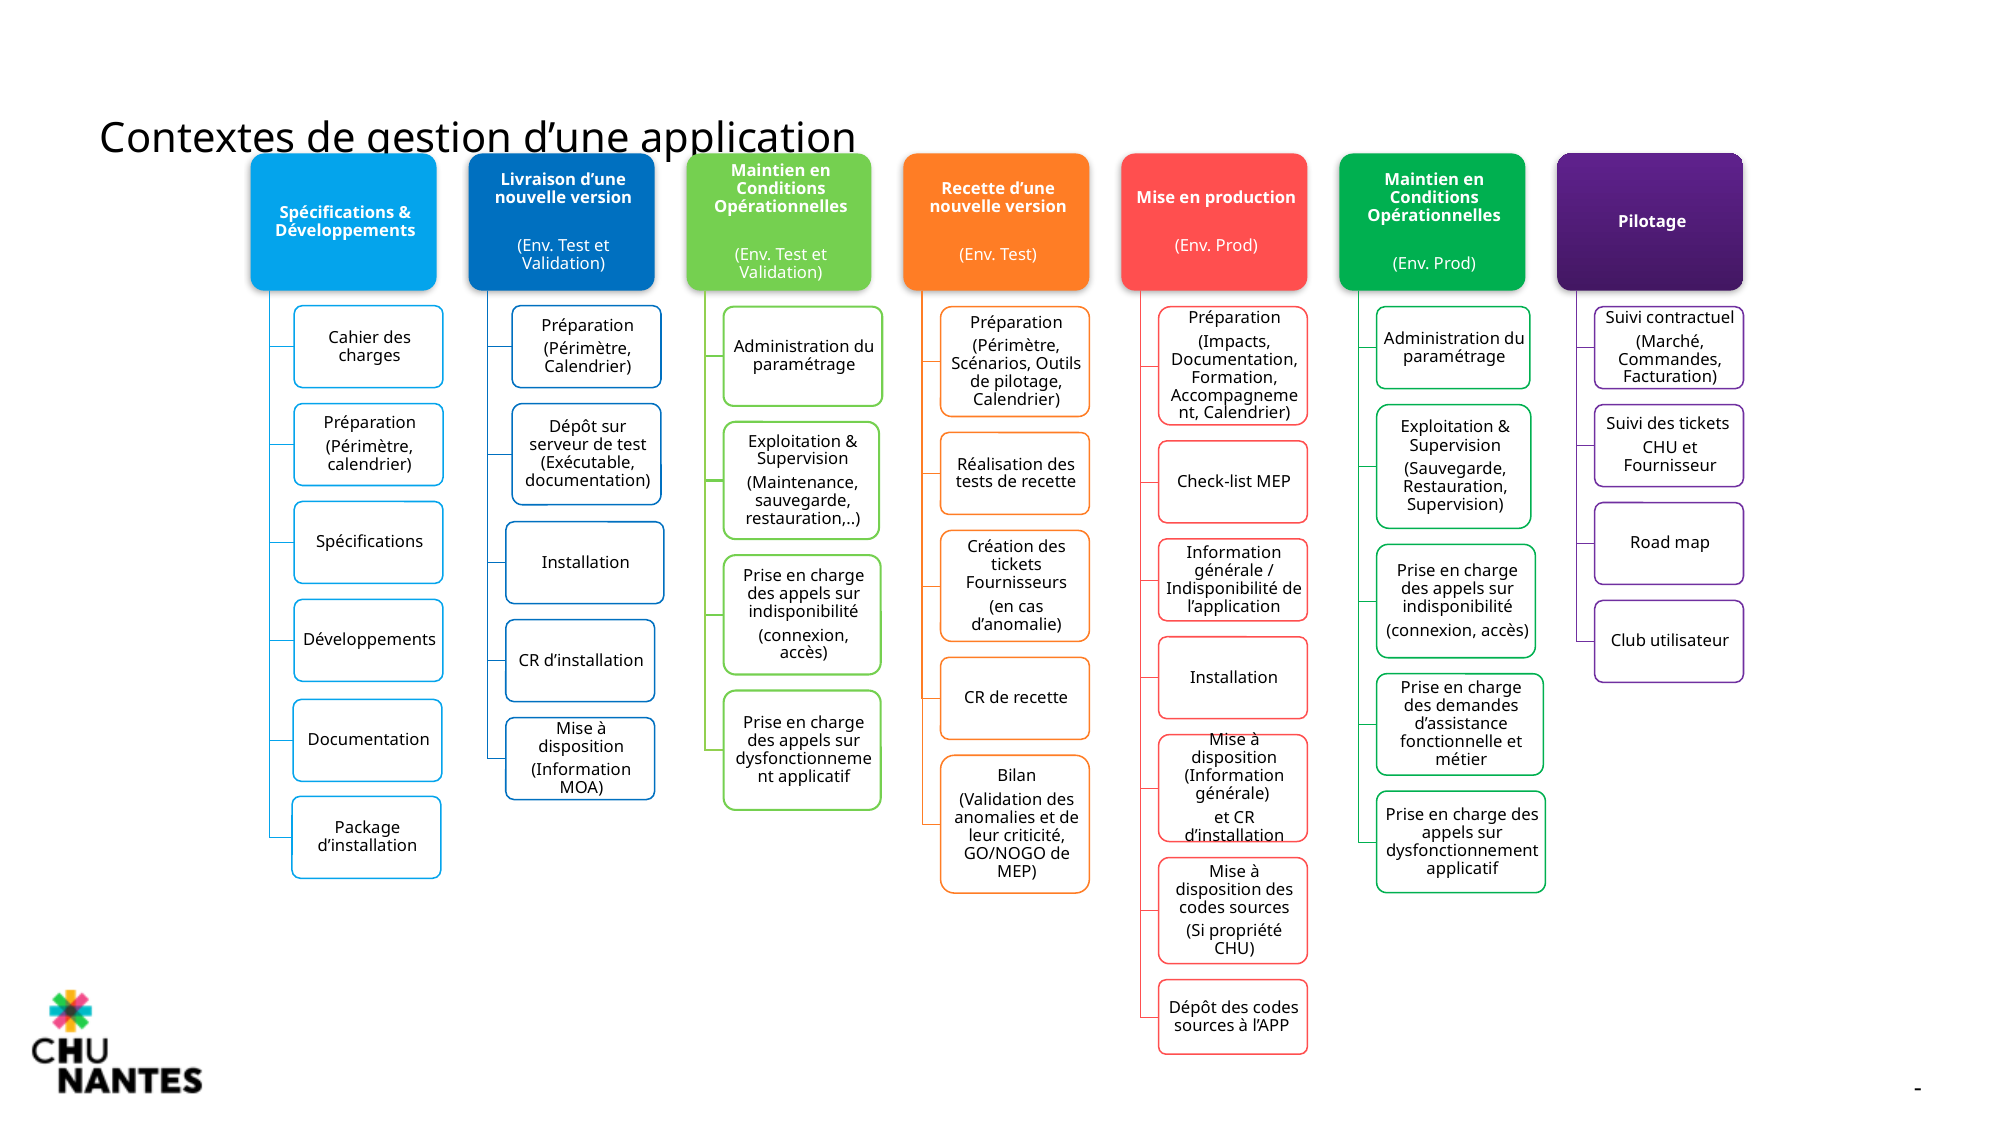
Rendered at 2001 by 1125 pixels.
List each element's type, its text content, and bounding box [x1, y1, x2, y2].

picture [12, 973, 221, 1106]
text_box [249, 148, 1745, 1059]
title Contextes de gestion d’une application [99, 45, 1900, 233]
